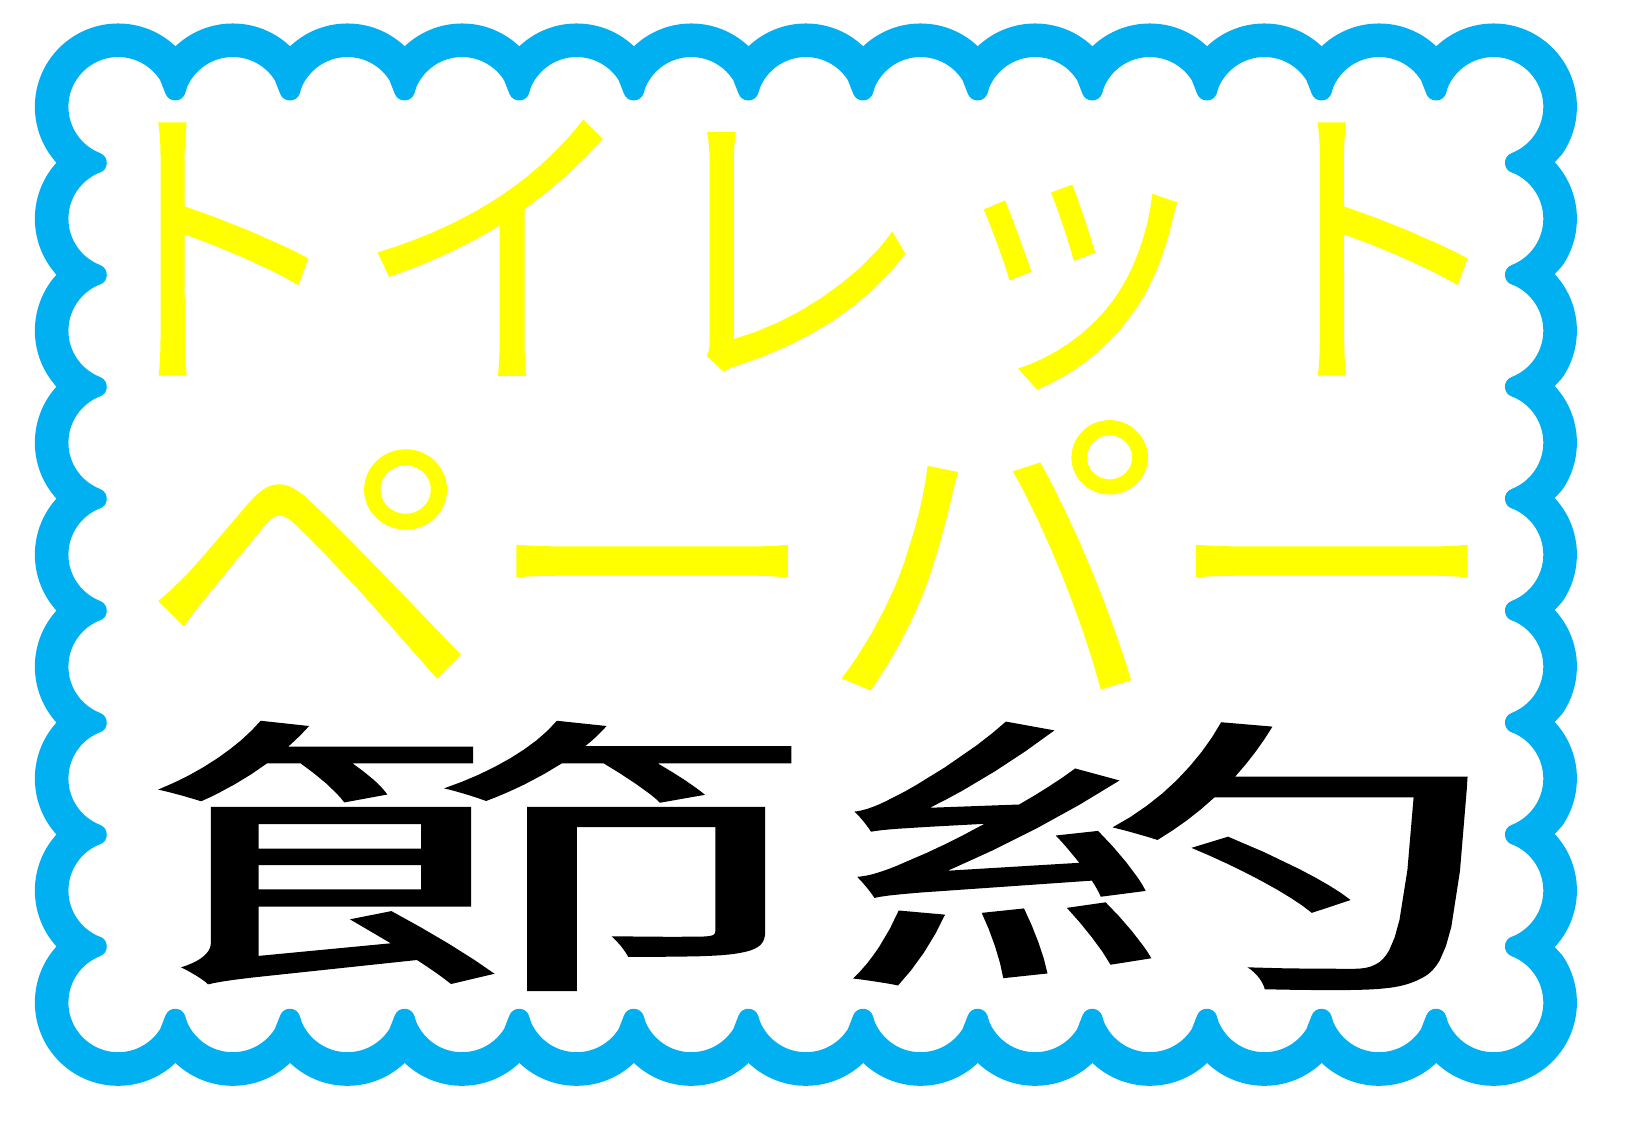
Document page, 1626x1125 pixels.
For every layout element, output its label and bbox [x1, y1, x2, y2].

text_box [157, 119, 1468, 992]
text_box [43, 31, 1569, 1078]
